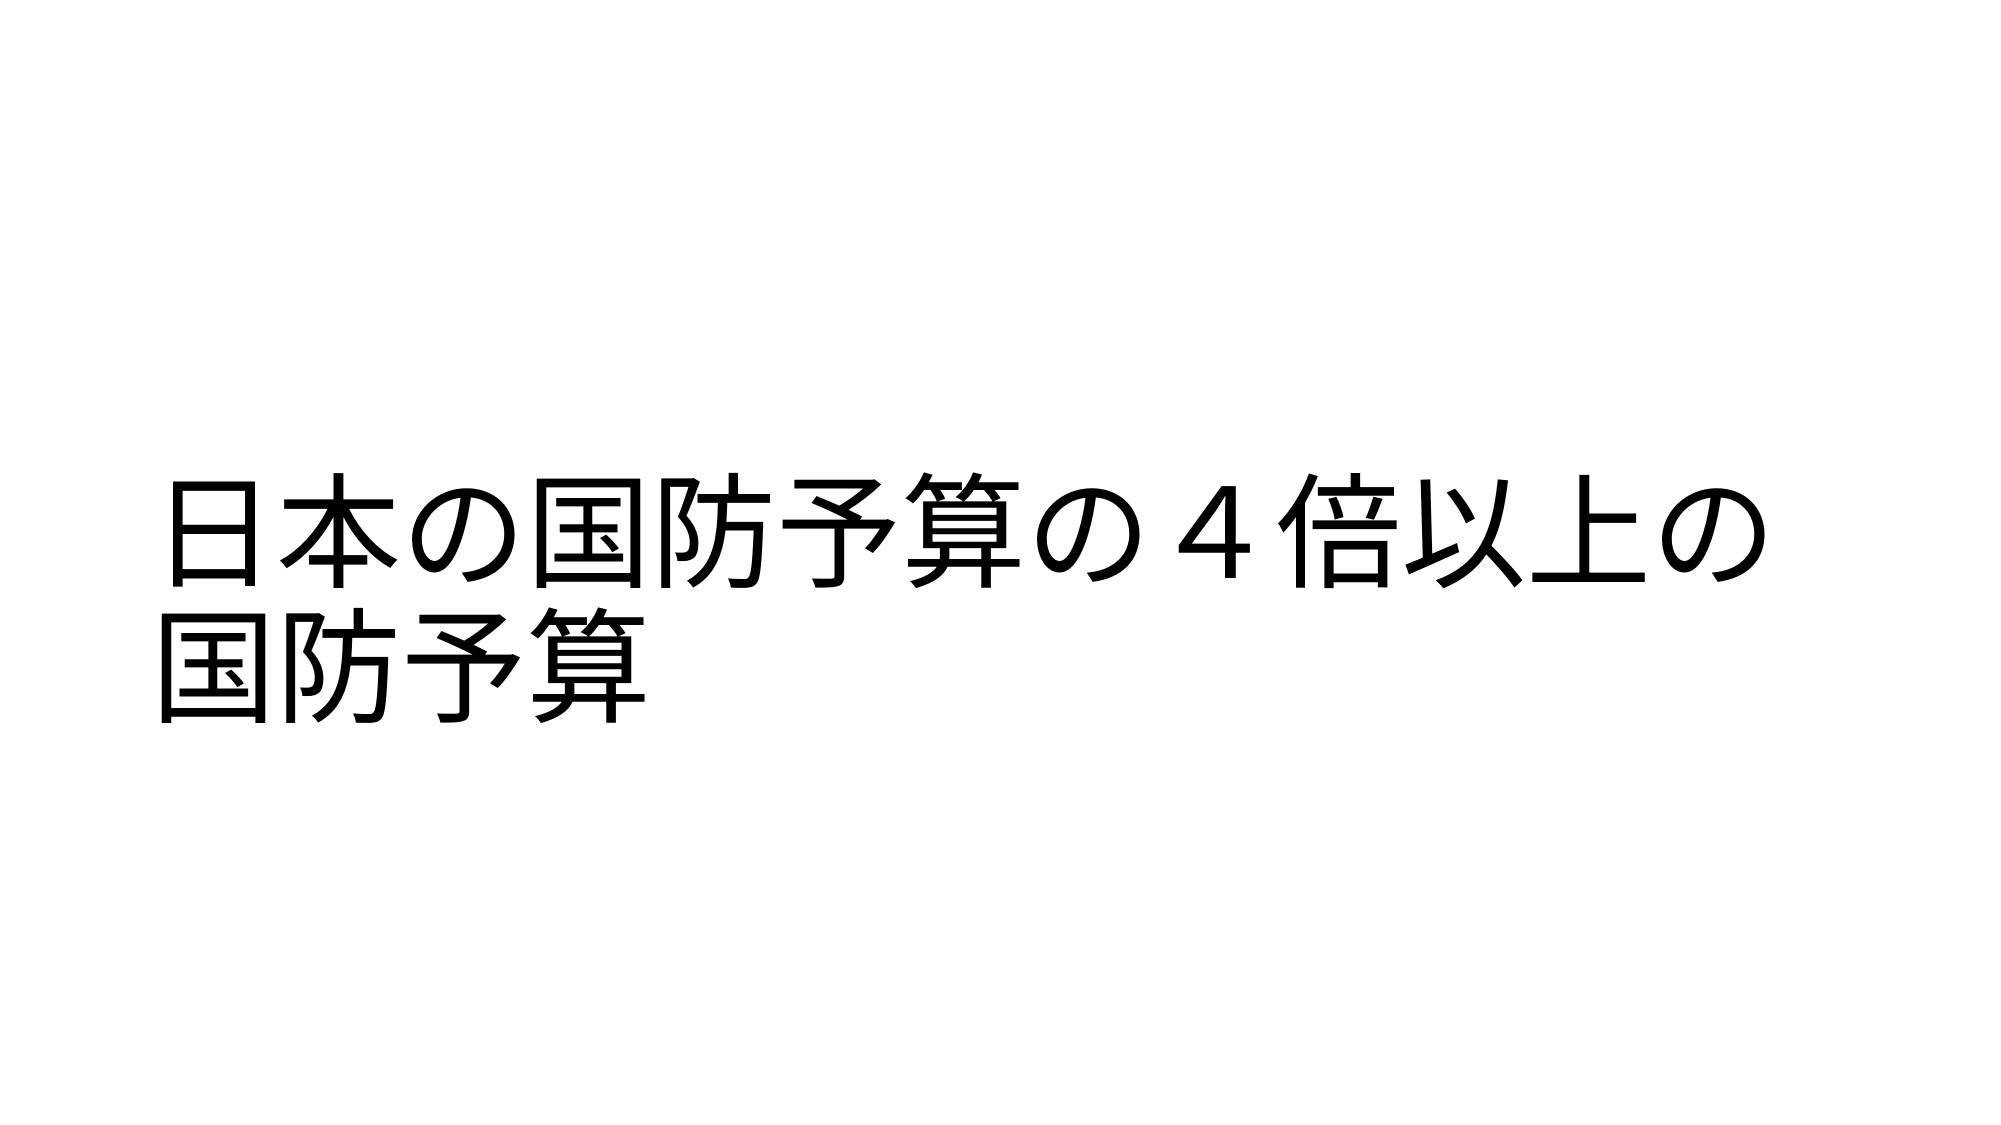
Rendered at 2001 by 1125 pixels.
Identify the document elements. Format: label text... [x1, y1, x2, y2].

title 日本の国防予算の４倍以上の 国防予算 [136, 280, 1862, 749]
